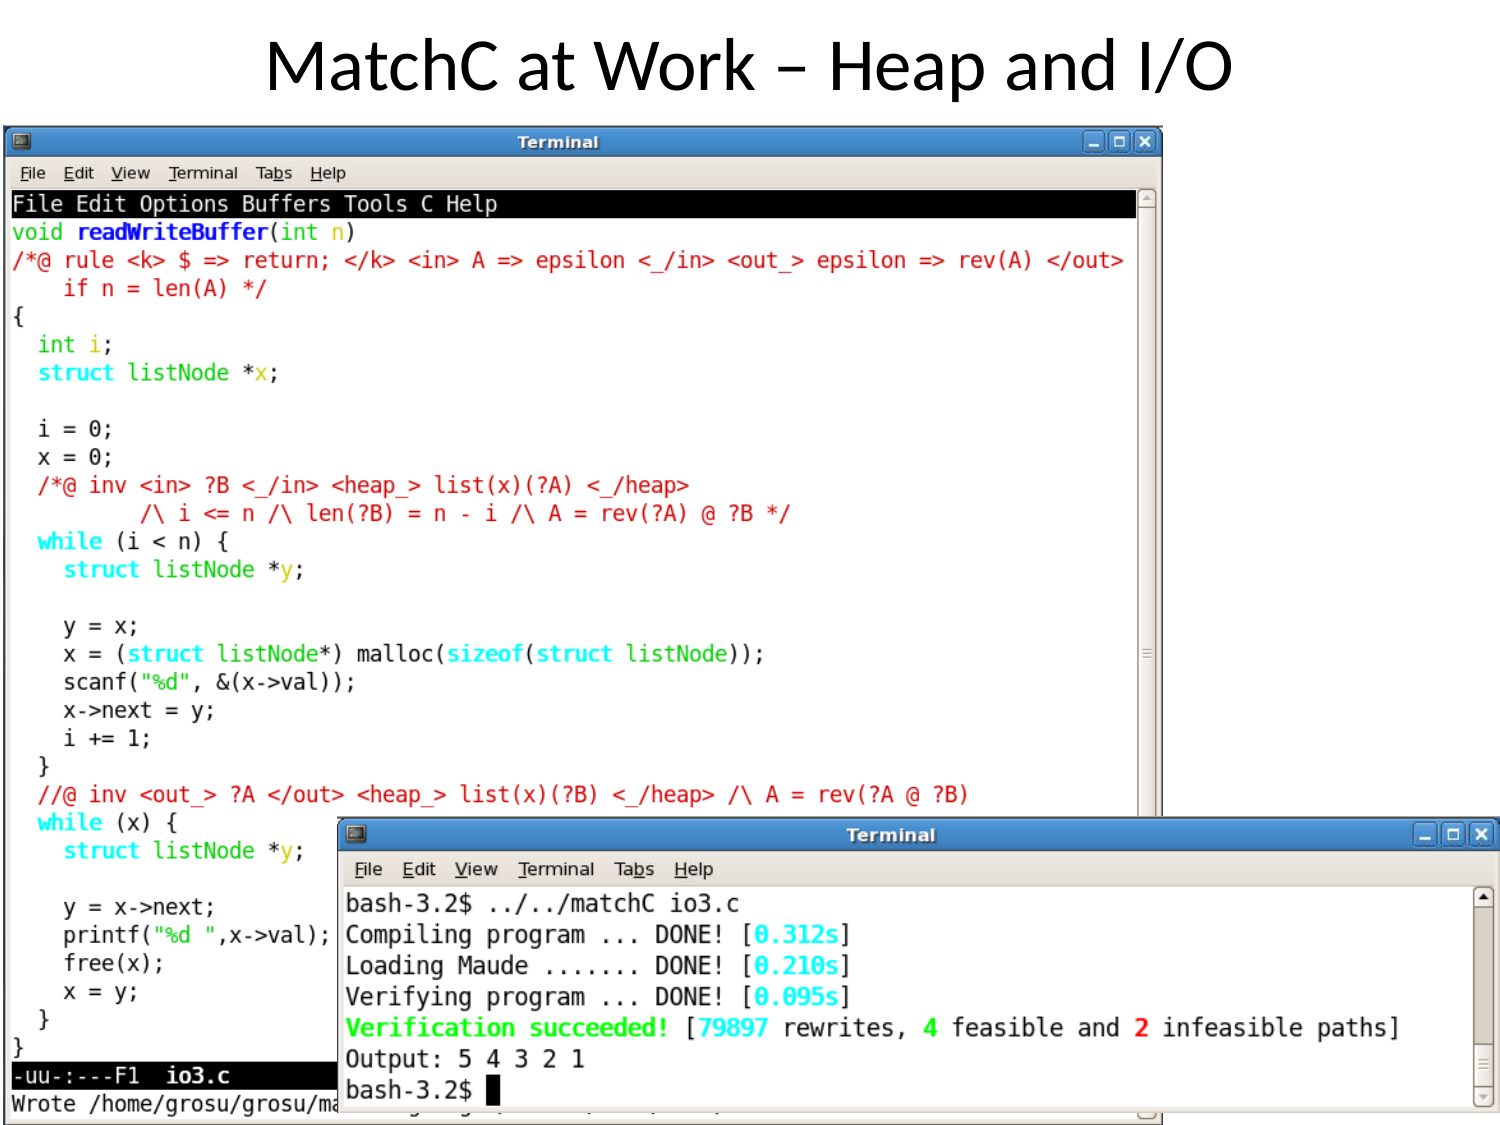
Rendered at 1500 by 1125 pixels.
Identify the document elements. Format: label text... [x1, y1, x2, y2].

picture [3, 125, 1500, 1125]
title MatchC at Work – Heap and I/O [75, 12, 1425, 108]
